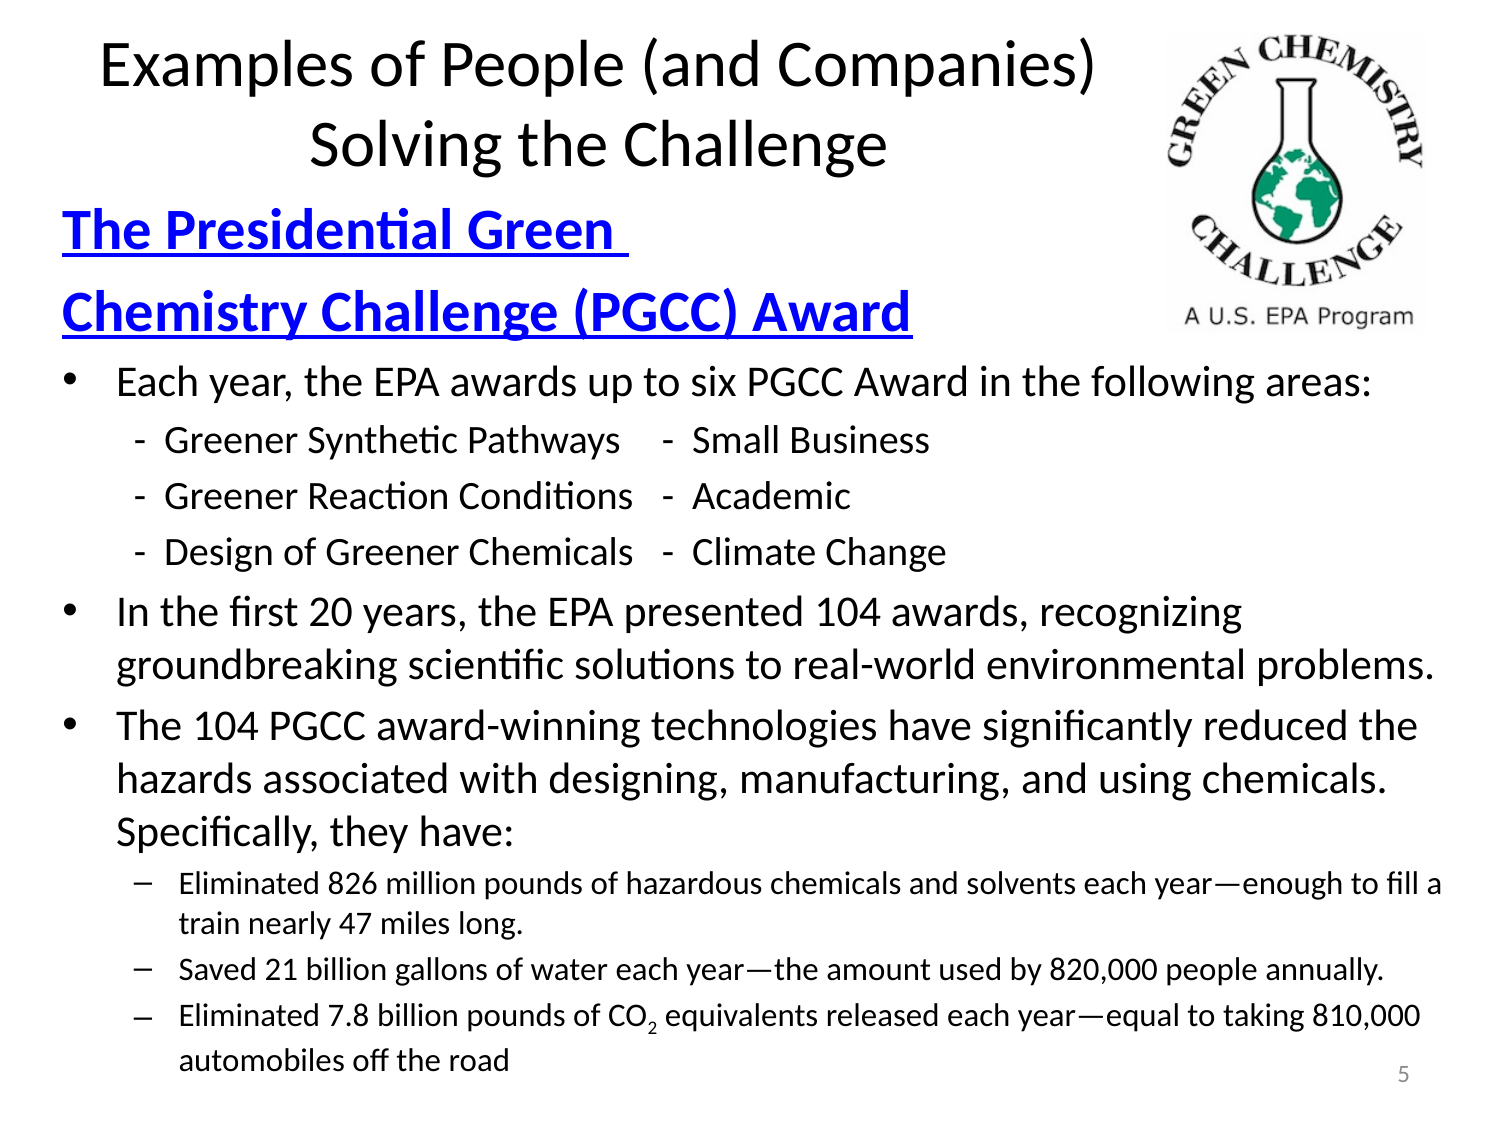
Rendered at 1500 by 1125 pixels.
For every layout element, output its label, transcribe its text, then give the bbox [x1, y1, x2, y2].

slide_number 5 [1074, 1042, 1425, 1103]
title Examples of People (and Companies) Solving the Challenge [75, 28, 1124, 172]
picture [1166, 33, 1427, 334]
list The Presidential Green Chemistry Challenge (PGCC) Award Each year, the EPA awards up to six PGCC Award in the following areas: - Greener Synthetic Pathways - Small Business - Greener Reaction Conditions - Academic - Design of Greener Chemicals - Climate Change In the first 20 years, the EPA presented 104 awards, recognizing groundbreaking scientific solutions to real-world environmental problems. The 104 PGCC award-winning technologies have significantly reduced the hazards associated with designing, manufacturing, and using chemicals. Specifically, they have: Eliminated 826 million pounds of hazardous chemicals and solvents each year—enough to fill a train nearly 47 miles long. Saved 21 billion gallons of water each year—the amount used by 820,000 people annually. Eliminated 7.8 billion pounds of CO2 equivalents released each year—equal to taking 810,000 automobiles off the road [47, 183, 1477, 1098]
